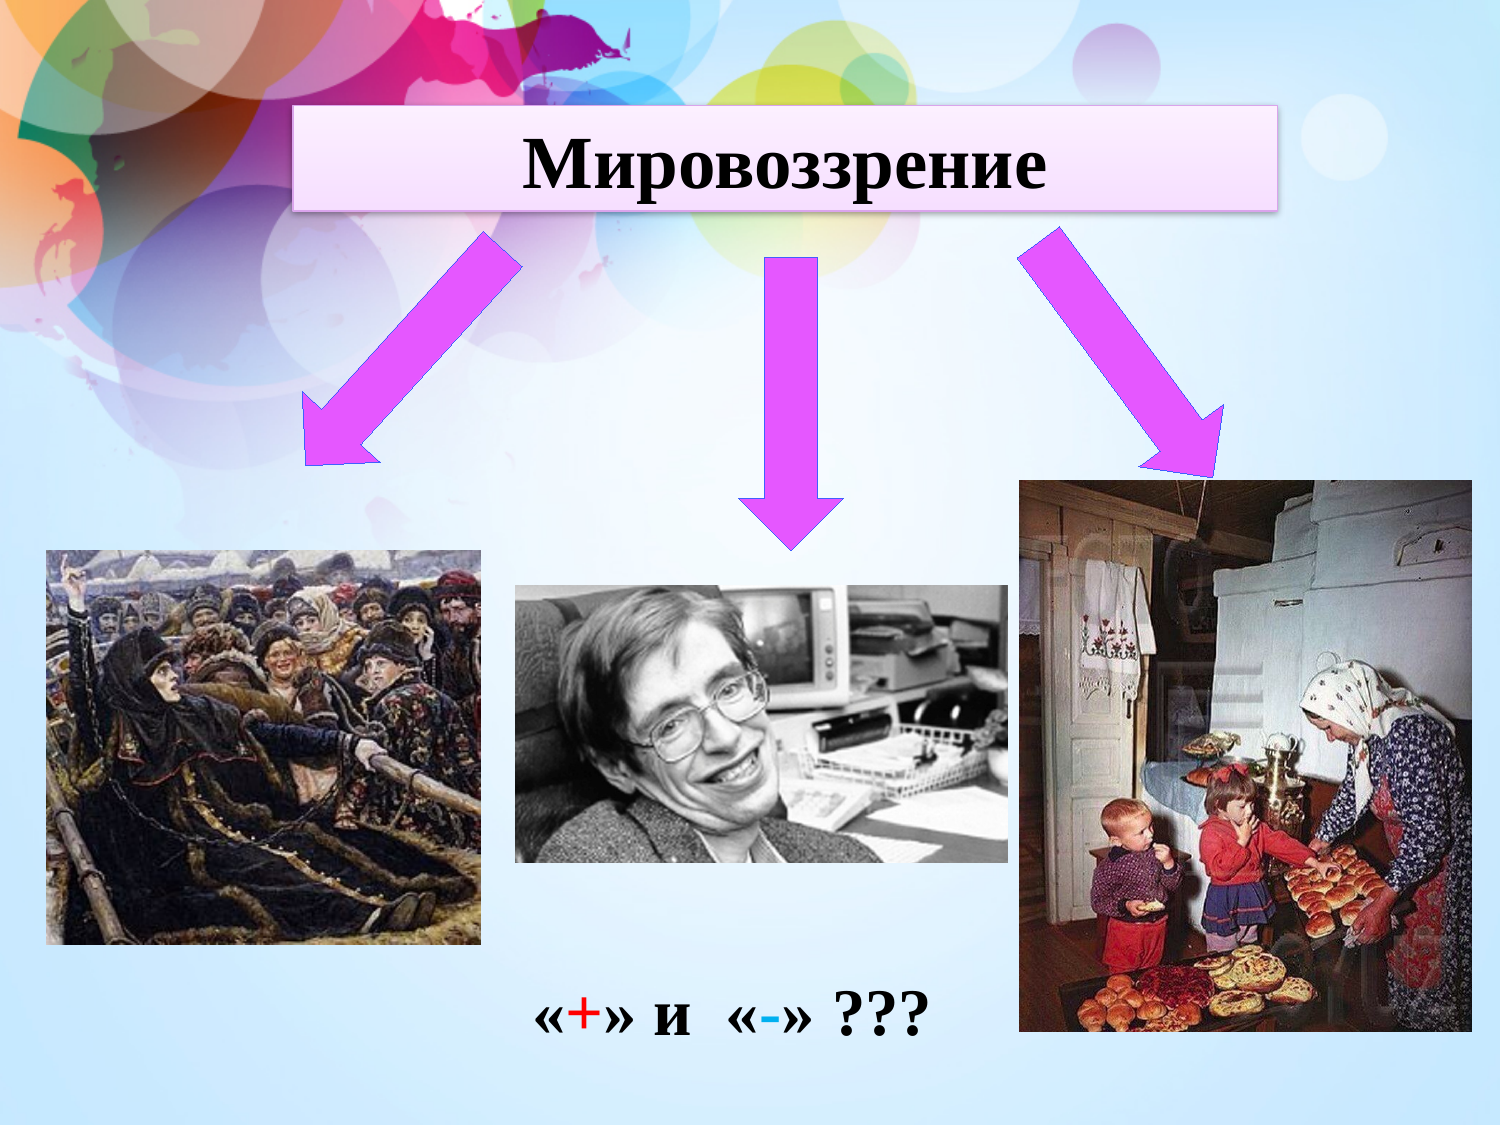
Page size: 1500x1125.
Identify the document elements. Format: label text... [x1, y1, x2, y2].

text_box Мировоззрение [292, 105, 1278, 212]
text_box [302, 231, 523, 466]
picture [0, 0, 1500, 1125]
text_box [1017, 226, 1224, 478]
text_box «+» и «-» ??? [316, 960, 1149, 1056]
text_box [738, 257, 844, 551]
